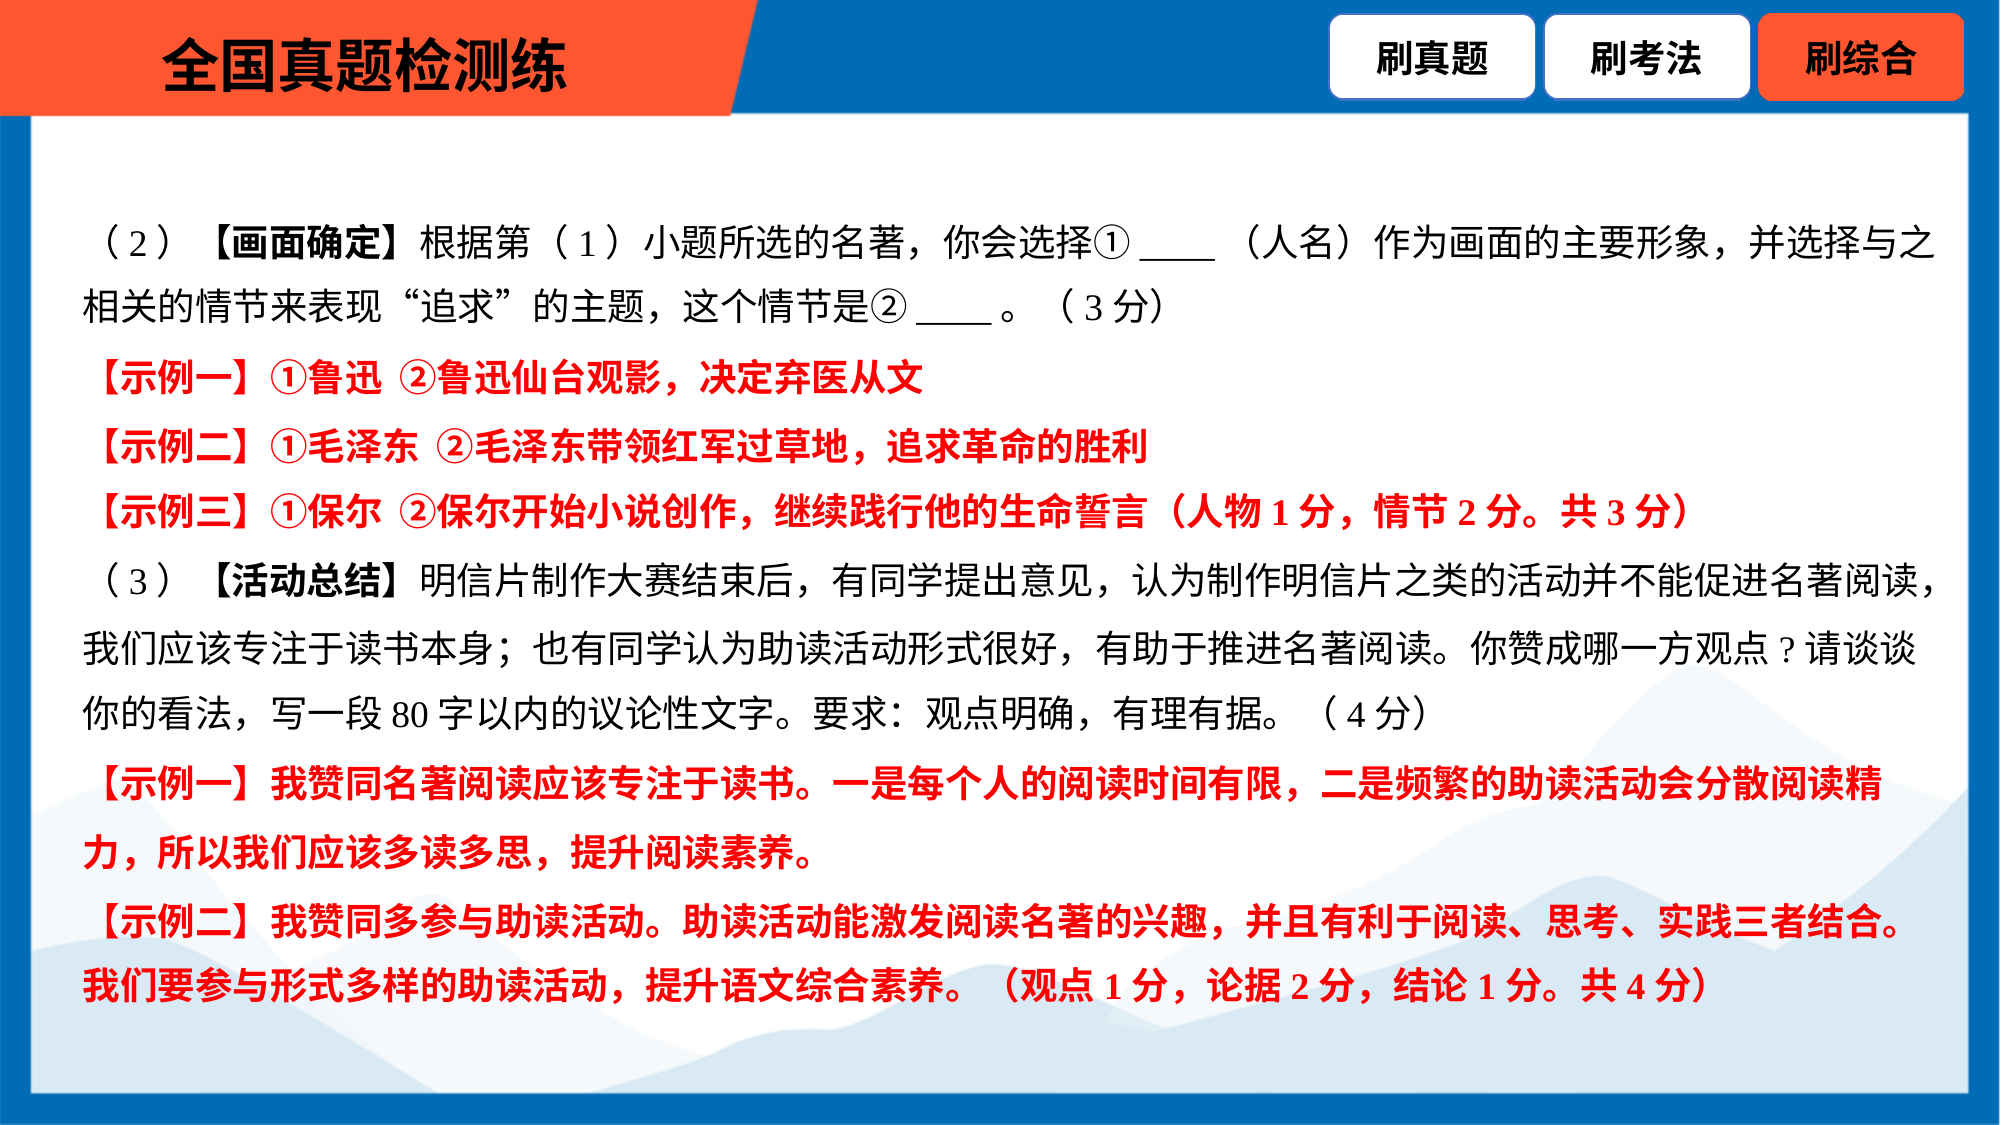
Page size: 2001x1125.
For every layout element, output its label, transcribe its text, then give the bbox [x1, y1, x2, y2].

text_box 【示例一】我赞同名著阅读应该专注于读书。一是每个人的阅读时间有限，二是频繁的助读活动会分散阅读精 力，所以我们应该多读多思，提升阅读素养。 【示例二】我赞同多参与助读活动。助读活动能激发阅读名著的兴趣，并且有利于阅读、思考、实践三者结合。 我们要参与形式多样的助读活动，提升语文综合素养。（观点1分，论据2分，结论1分。共4分） [82, 736, 1917, 1001]
text_box 【示例一】①鲁迅 ②鲁迅仙台观影，决定弃医从文 【示例二】①毛泽东 ②毛泽东带领红军过草地，追求革命的胜利 【示例三】①保尔 ②保尔开始小说创作，继续践行他的生命誓言（人物1分，情节2分。共3分） [82, 330, 1917, 526]
picture [0, 0, 2000, 1125]
text_box （2）【画面确定】根据第（1）小题所选的名著，你会选择①____（人名）作为画面的主要形象，并选择与之 相关的情节来表现“追求”的主题，这个情节是②____。（3分） [82, 195, 1917, 322]
text_box （3）【活动总结】明信片制作大赛结束后，有同学提出意见，认为制作明信片之类的活动并不能促进名著阅读， 我们应该专注于读书本身；也有同学认为助读活动形式很好，有助于推进名著阅读。你赞成哪一方观点?请谈谈 你的看法，写一段80字以内的议论性文字。要求：观点明确，有理有据。（4分） [82, 532, 1917, 729]
